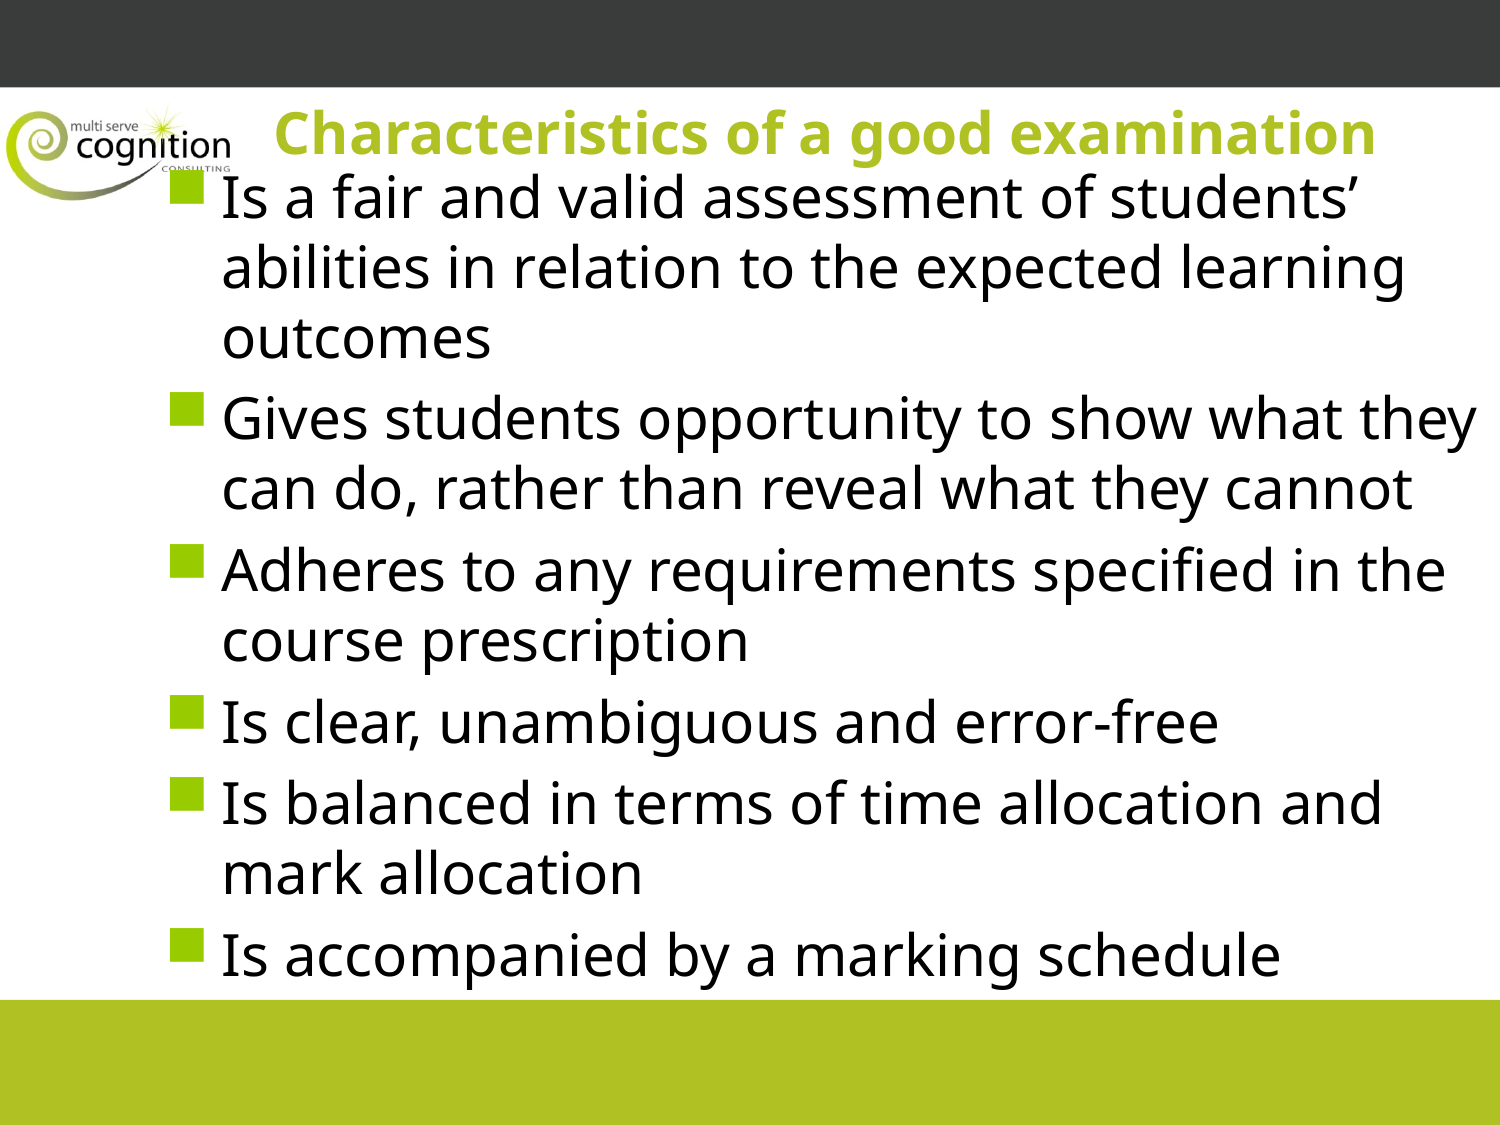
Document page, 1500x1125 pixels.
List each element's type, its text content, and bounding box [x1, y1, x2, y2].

list Is a fair and valid assessment of students’ abilities in relation to the expected learning outcomes Gives students opportunity to show what they can do, rather than reveal what they cannot Adheres to any requirements specified in the course prescription Is clear, unambiguous and error-free Is balanced in terms of time allocation and mark allocation Is accompanied by a marking schedule [149, 152, 1500, 827]
picture [0, 101, 234, 207]
title Characteristics of a good examination [234, 46, 1418, 152]
